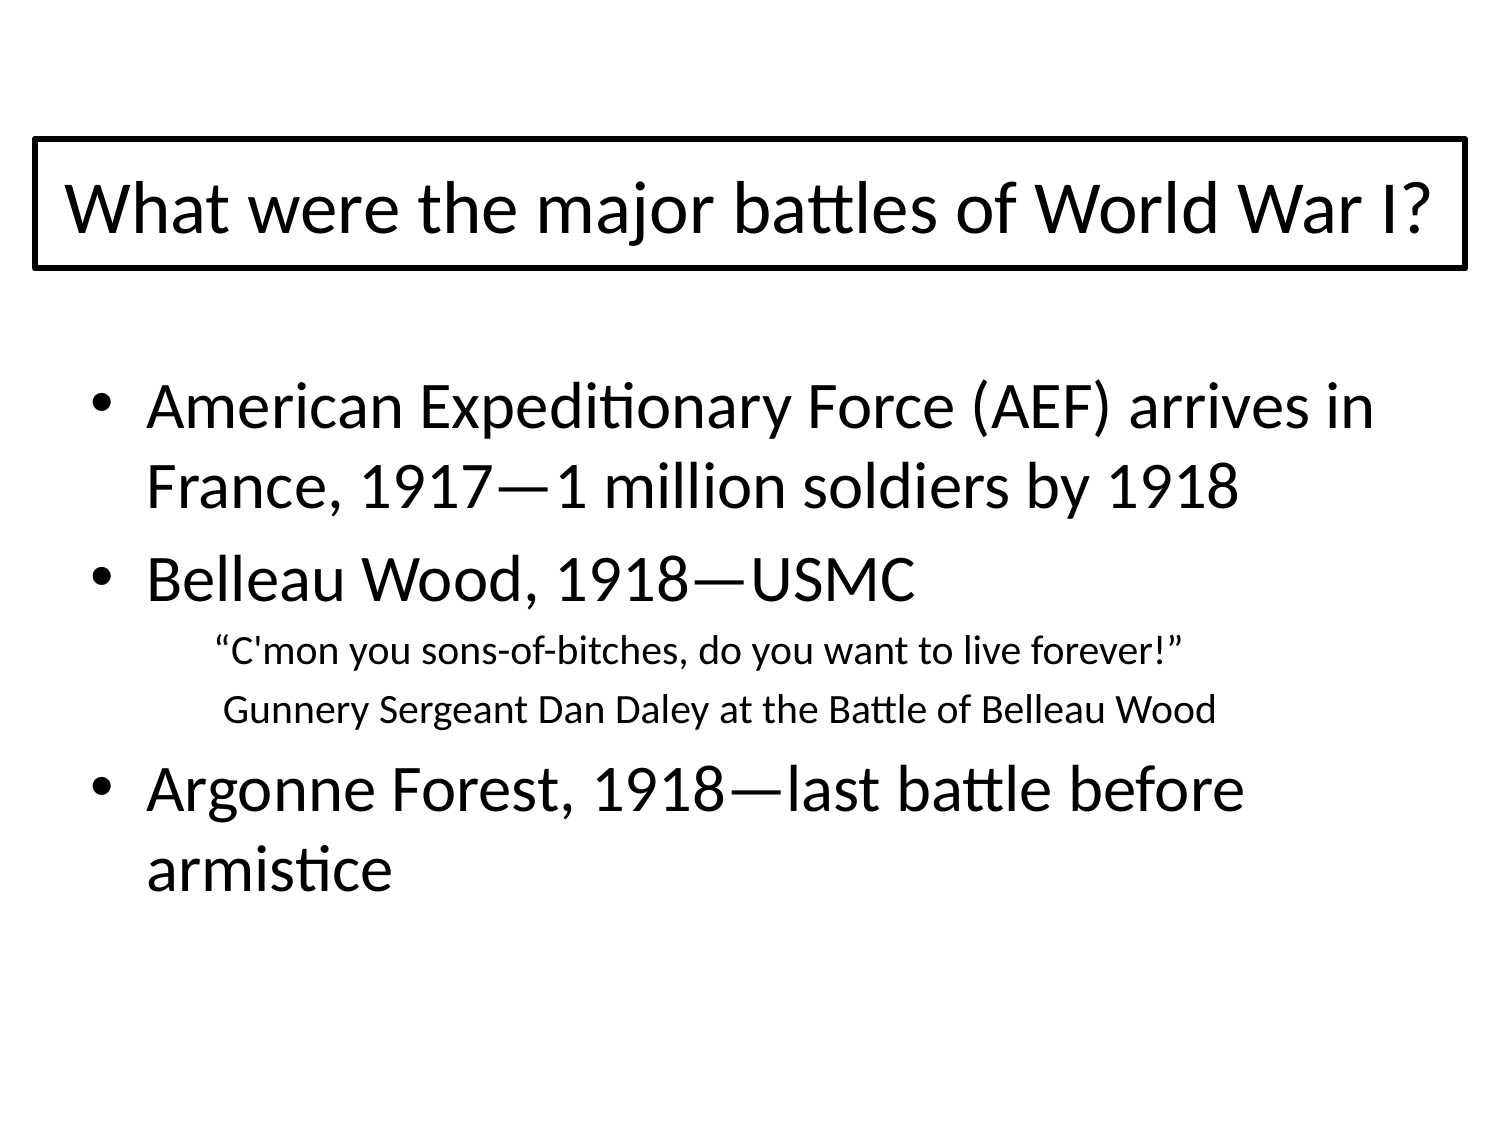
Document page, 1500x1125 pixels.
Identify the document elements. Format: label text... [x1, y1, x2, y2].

title What were the major battles of World War I? [34, 139, 1466, 269]
list American Expeditionary Force (AEF) arrives in France, 1917—1 million soldiers by 1918 Belleau Wood, 1918—USMC “C'mon you sons-of-bitches, do you want to live forever!” Gunnery Sergeant Dan Daley at the Battle of Belleau Wood Argonne Forest, 1918—last battle before armistice [75, 354, 1466, 965]
